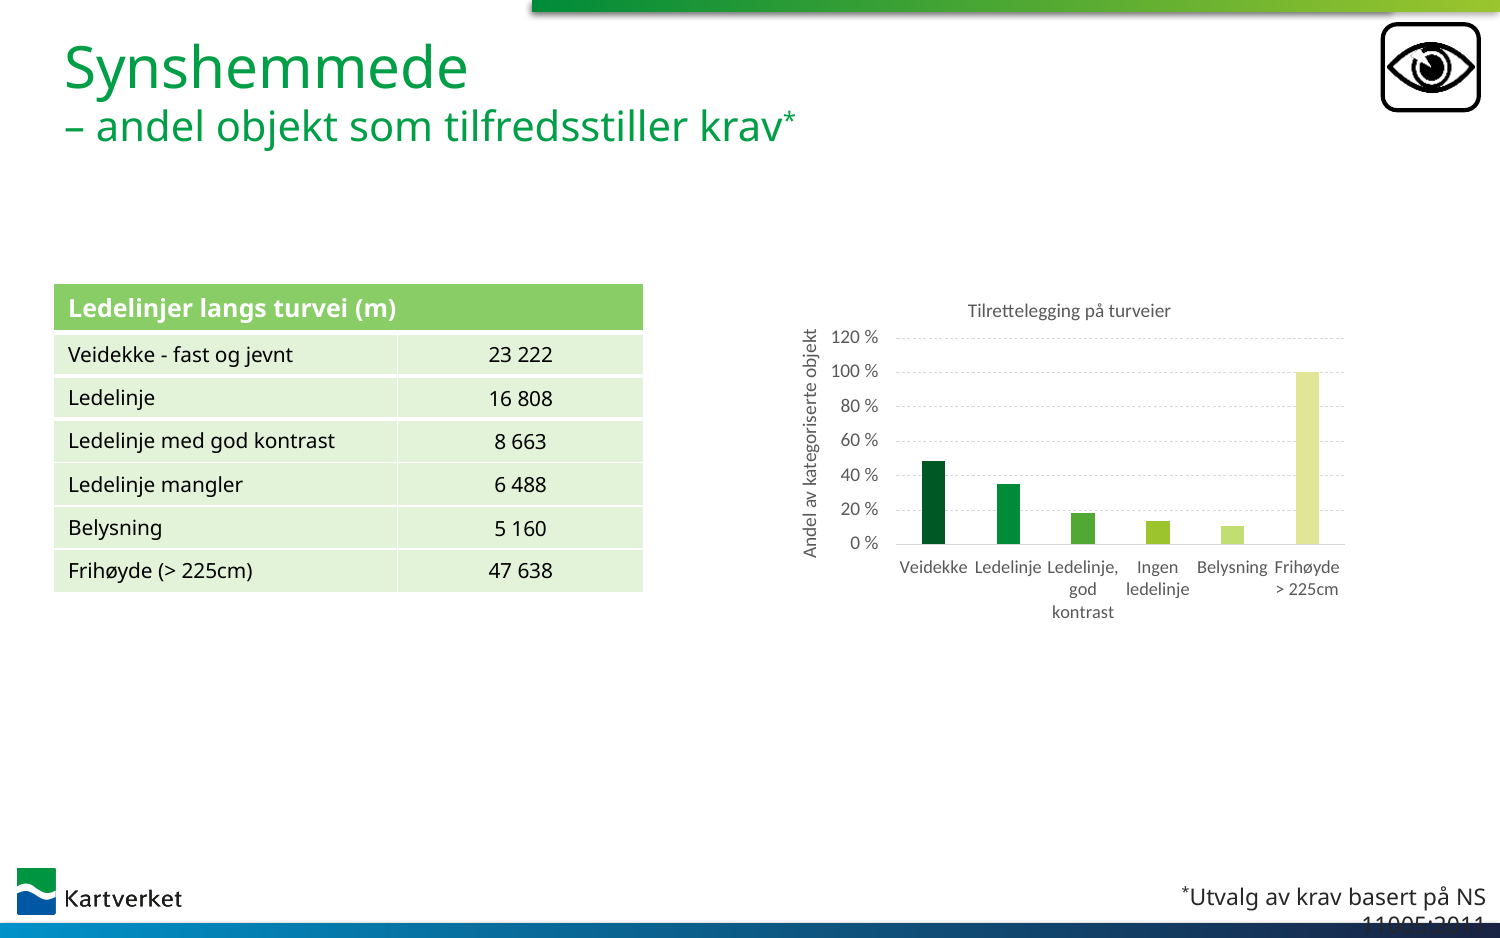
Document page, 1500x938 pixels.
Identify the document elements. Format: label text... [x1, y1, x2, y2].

table_cell 16 808 [398, 378, 643, 417]
text_box Synshemmede – andel objekt som tilfredsstiller krav* [49, 24, 1431, 158]
table_cell Ledelinje mangler [54, 463, 397, 505]
text_box *Utvalg av krav basert på NS 11005:2011 [1068, 873, 1500, 938]
table_cell Veidekke - fast og jevnt [54, 335, 397, 374]
table_cell Belysning [54, 507, 397, 548]
table_cell 5 160 [398, 507, 643, 548]
table_cell 47 638 [398, 550, 643, 592]
table_cell 23 222 [398, 335, 643, 374]
picture [791, 291, 1348, 630]
table_cell Ledelinje [54, 378, 397, 417]
table_cell Ledelinje med god kontrast [54, 421, 397, 462]
table_cell 8 663 [398, 421, 643, 462]
table_header Ledelinjer langs turvei (m) [54, 284, 643, 330]
table_cell 6 488 [398, 463, 643, 505]
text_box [1382, 24, 1480, 111]
table_cell Frihøyde (> 225cm) [54, 550, 397, 592]
